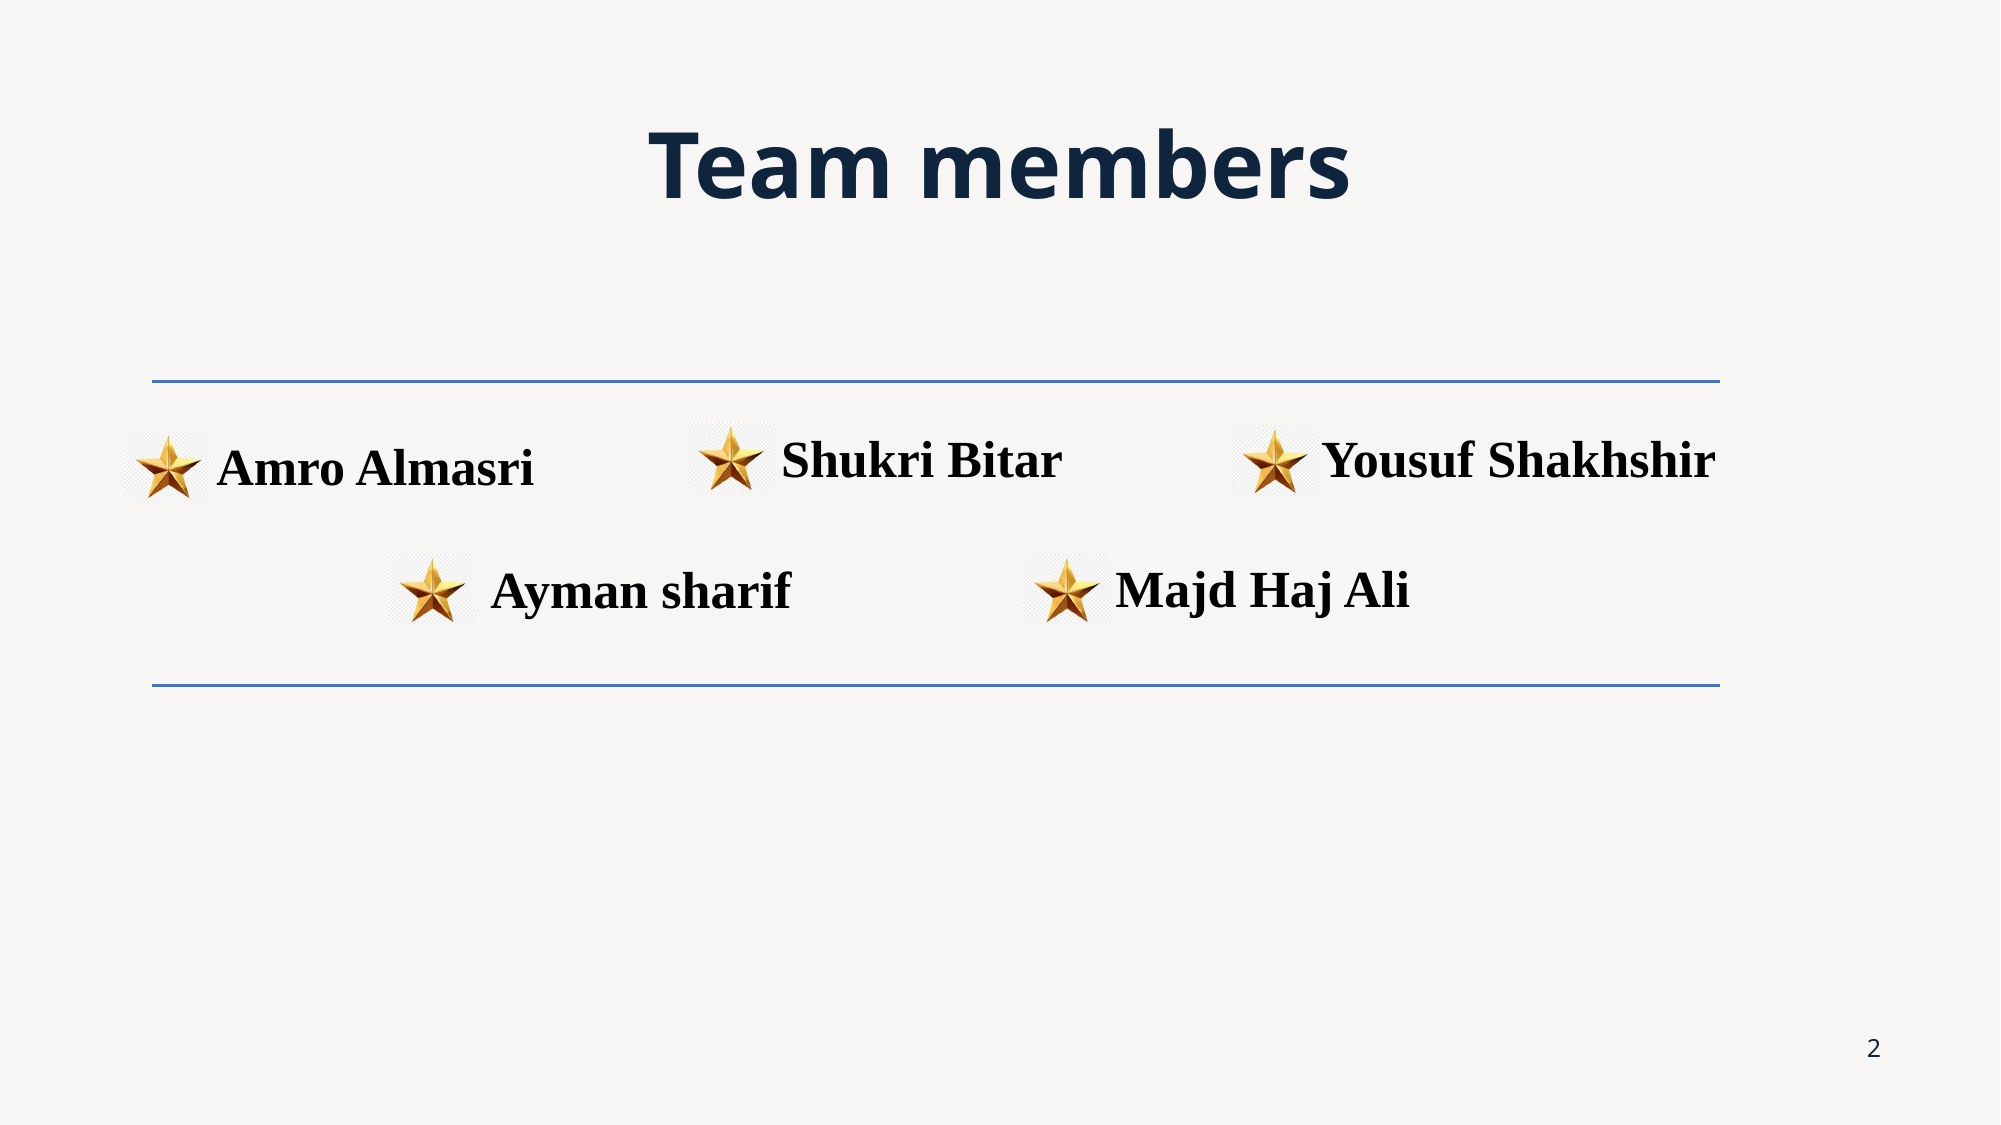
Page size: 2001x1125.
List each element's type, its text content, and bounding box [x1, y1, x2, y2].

text_box Shukri Bitar [698, 412, 1146, 496]
list Amro Almasri [151, 419, 600, 503]
text_box Majd Haj Ali [1038, 542, 1487, 626]
title Team members [137, 59, 1863, 278]
text_box Yousuf Shakhshir [1294, 412, 1743, 496]
text_box Ayman sharif [416, 542, 865, 626]
picture [1231, 425, 1319, 497]
slide_number 2 [1836, 1020, 1912, 1080]
picture [1023, 554, 1111, 626]
picture [687, 422, 775, 494]
picture [388, 554, 477, 626]
picture [124, 431, 213, 502]
